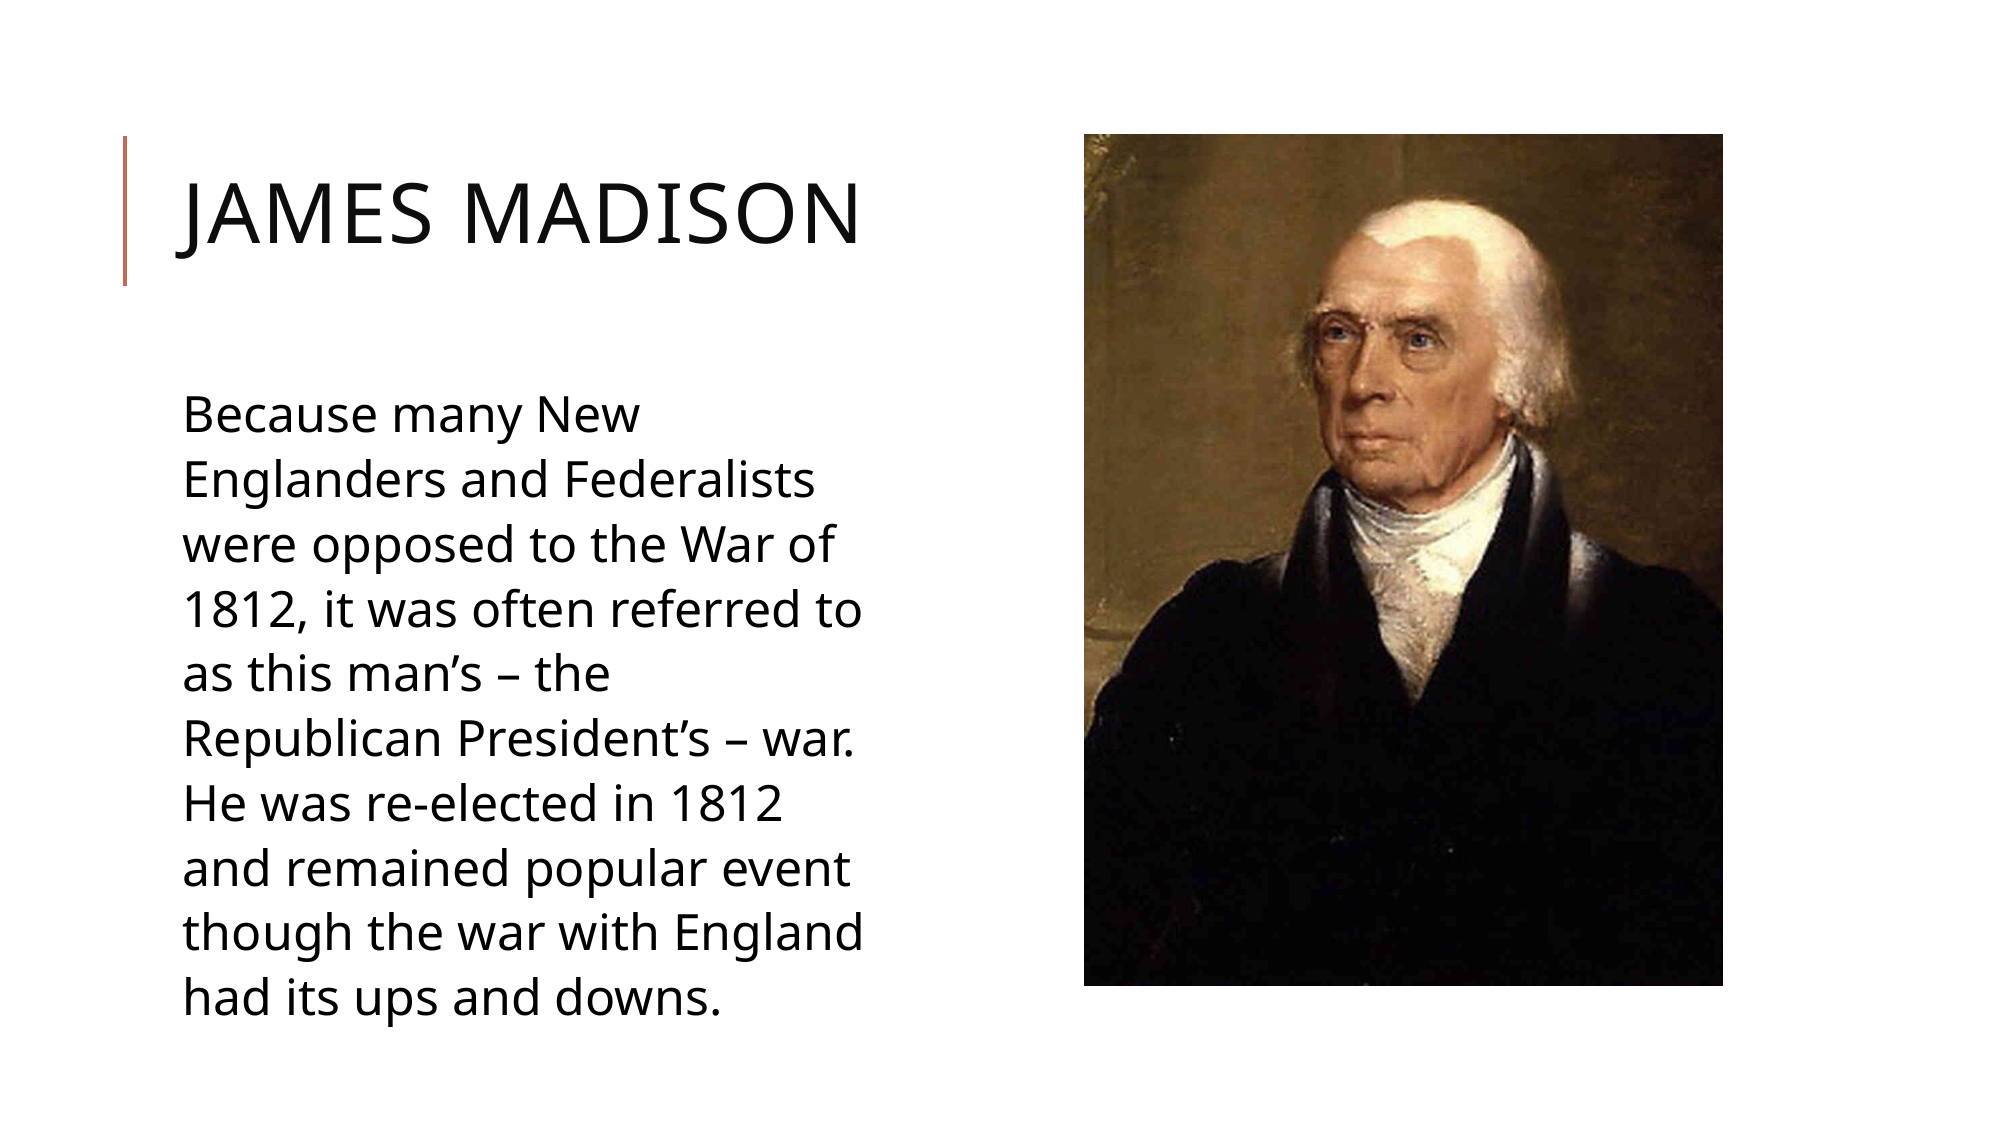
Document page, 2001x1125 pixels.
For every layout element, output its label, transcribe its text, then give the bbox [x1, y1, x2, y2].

title James Madison [168, 77, 888, 363]
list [1083, 134, 1723, 986]
list Because many New Englanders and Federalists were opposed to the War of 1812, it was often referred to as this man’s – the Republican President’s – war. He was re-elected in 1812 and remained popular event though the war with England had its ups and downs. [168, 370, 888, 988]
